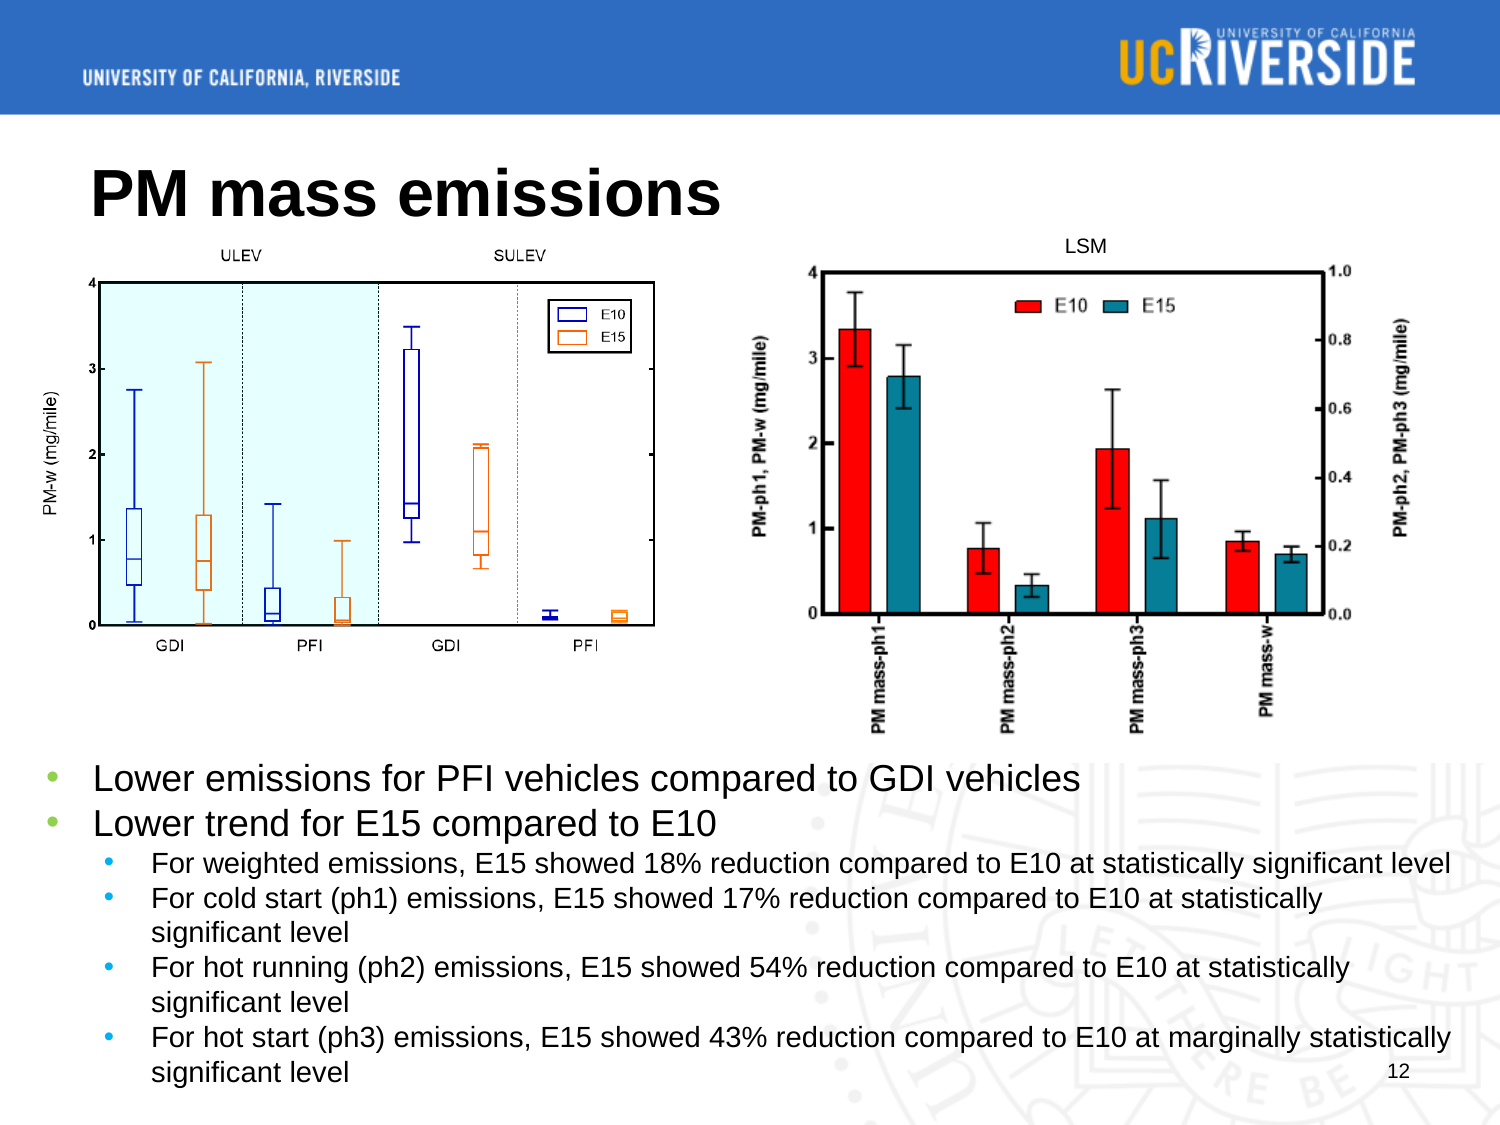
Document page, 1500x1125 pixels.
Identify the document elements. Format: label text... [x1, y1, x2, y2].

text_box Lower emissions for PFI vehicles compared to GDI vehicles Lower trend for E15 compared to E10 For weighted emissions, E15 showed 18% reduction compared to E10 at statistically significant level For cold start (ph1) emissions, E15 showed 17% reduction compared to E10 at statistically significant level For hot running (ph2) emissions, E15 showed 54% reduction compared to E10 at statistically significant level For hot start (ph3) emissions, E15 showed 43% reduction compared to E10 at marginally statistically significant level [31, 746, 1469, 1096]
title PM mass emissions [75, 112, 1425, 235]
picture [0, 0, 1500, 1125]
slide_number 12 [1074, 1096, 1425, 1100]
